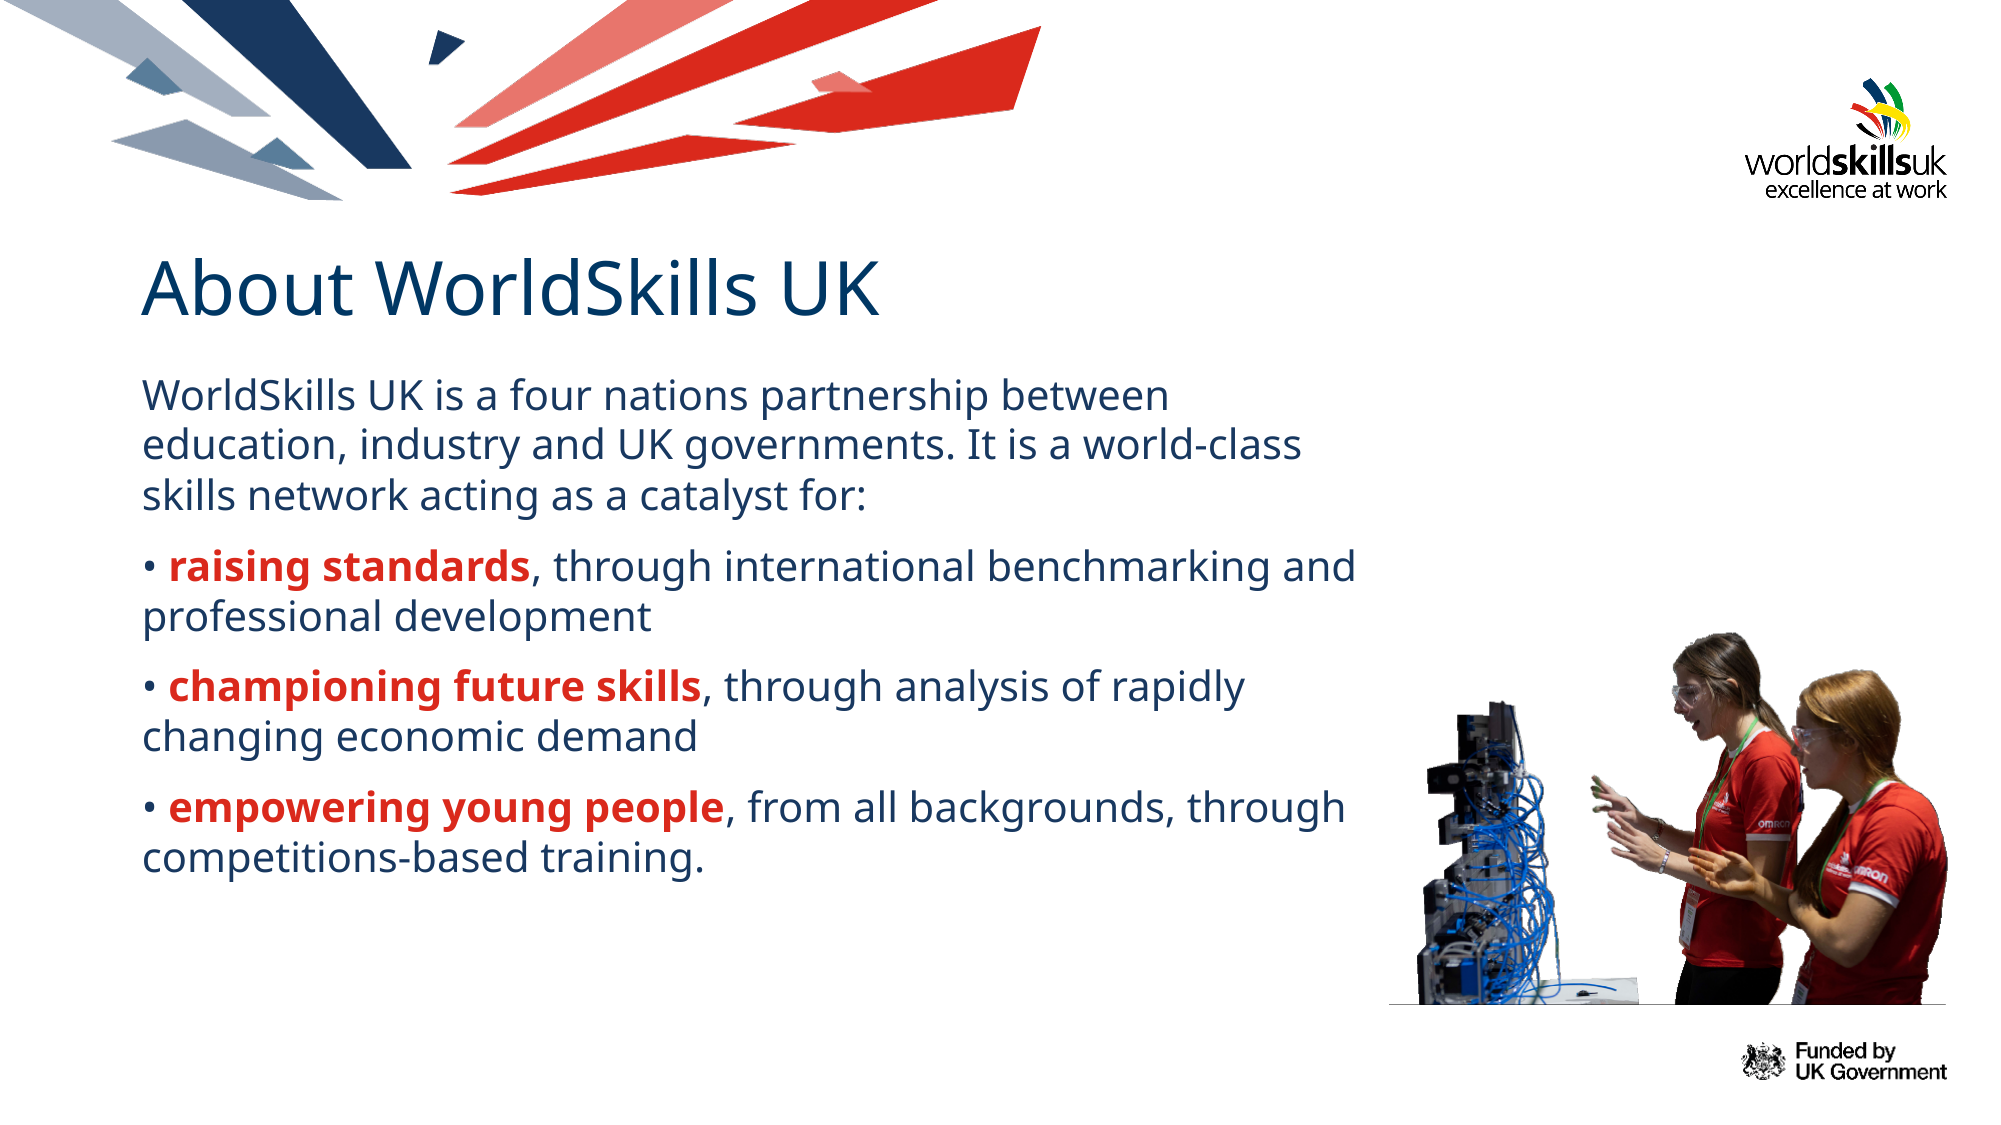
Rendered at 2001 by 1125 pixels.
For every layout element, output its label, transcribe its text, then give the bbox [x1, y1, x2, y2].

picture [0, 0, 1057, 208]
title About WorldSkills UK [126, 203, 1388, 340]
subtitle WorldSkills UK is a four nations partnership between education, industry and UK governments. It is a world-class skills network acting as a catalyst for: • raising standards, through international benchmarking and professional development • championing future skills, through analysis of rapidly changing economic demand • empowering young people, from all backgrounds, through competitions-based training. [126, 360, 1374, 1005]
picture [1736, 1037, 1952, 1085]
picture [1388, 0, 2000, 1005]
